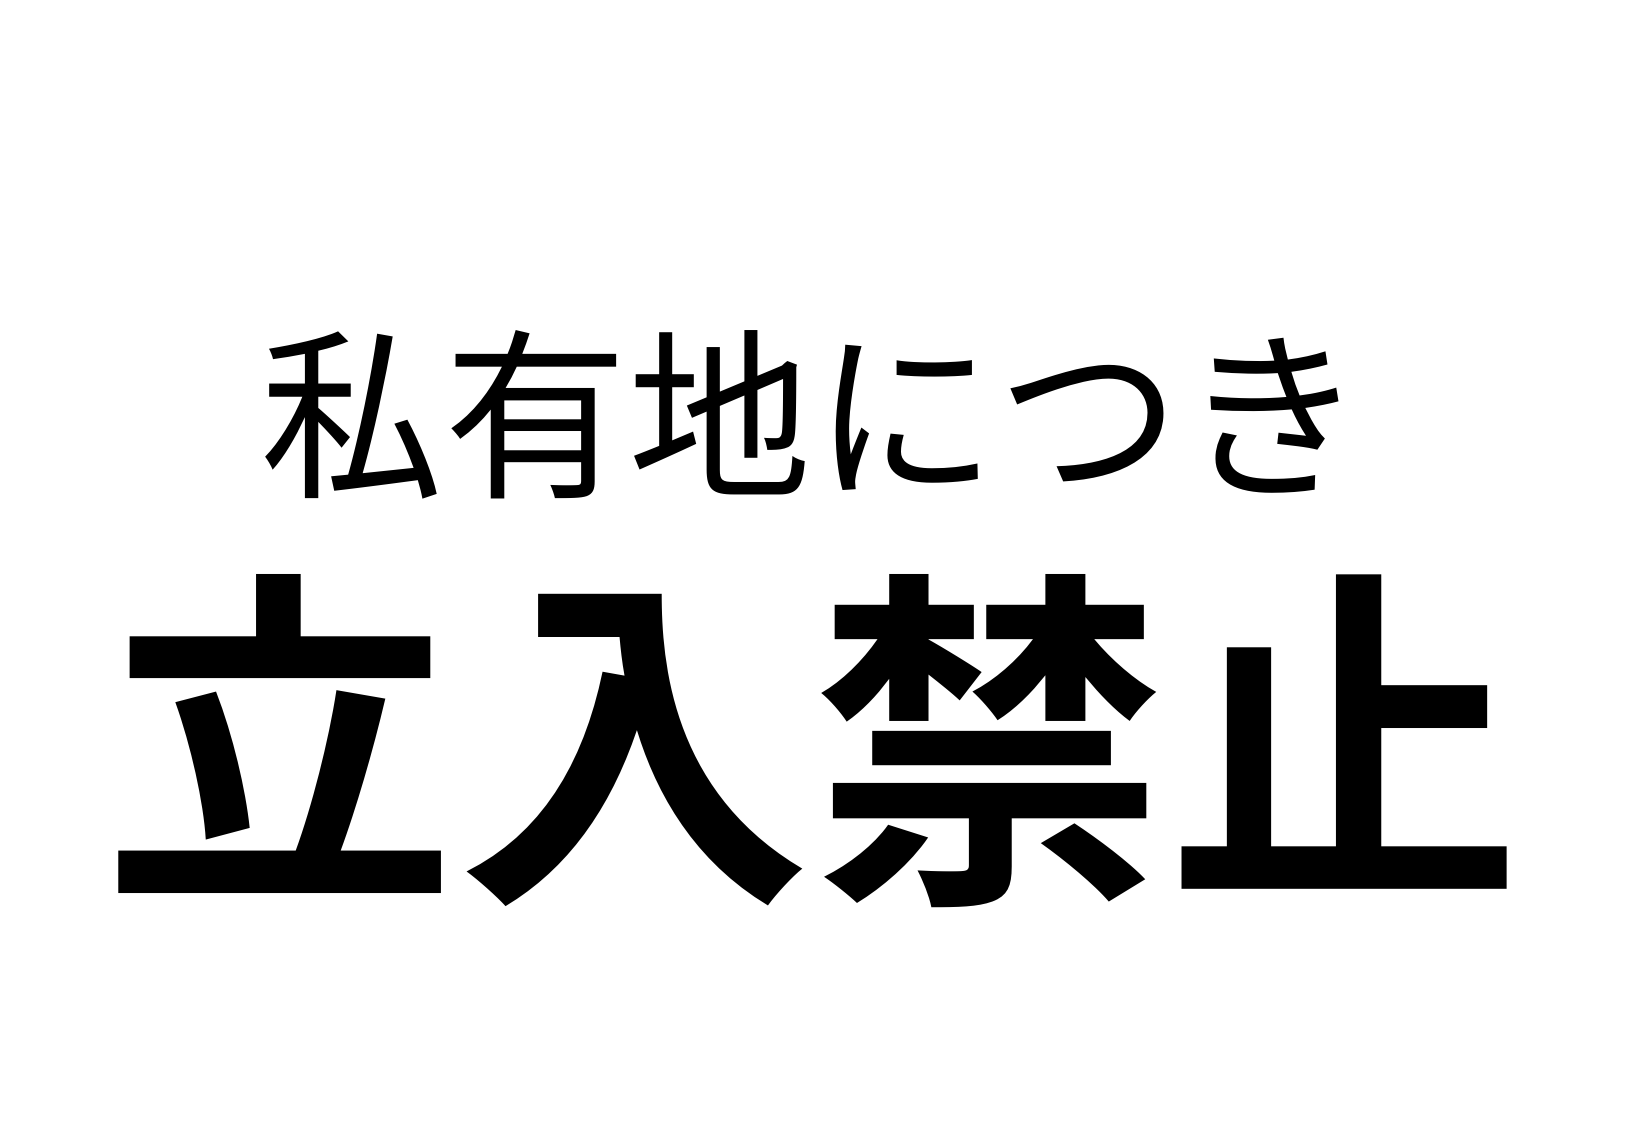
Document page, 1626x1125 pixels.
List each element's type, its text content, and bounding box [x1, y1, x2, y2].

text_box 私有地につき 立入禁止 [0, 294, 1625, 954]
